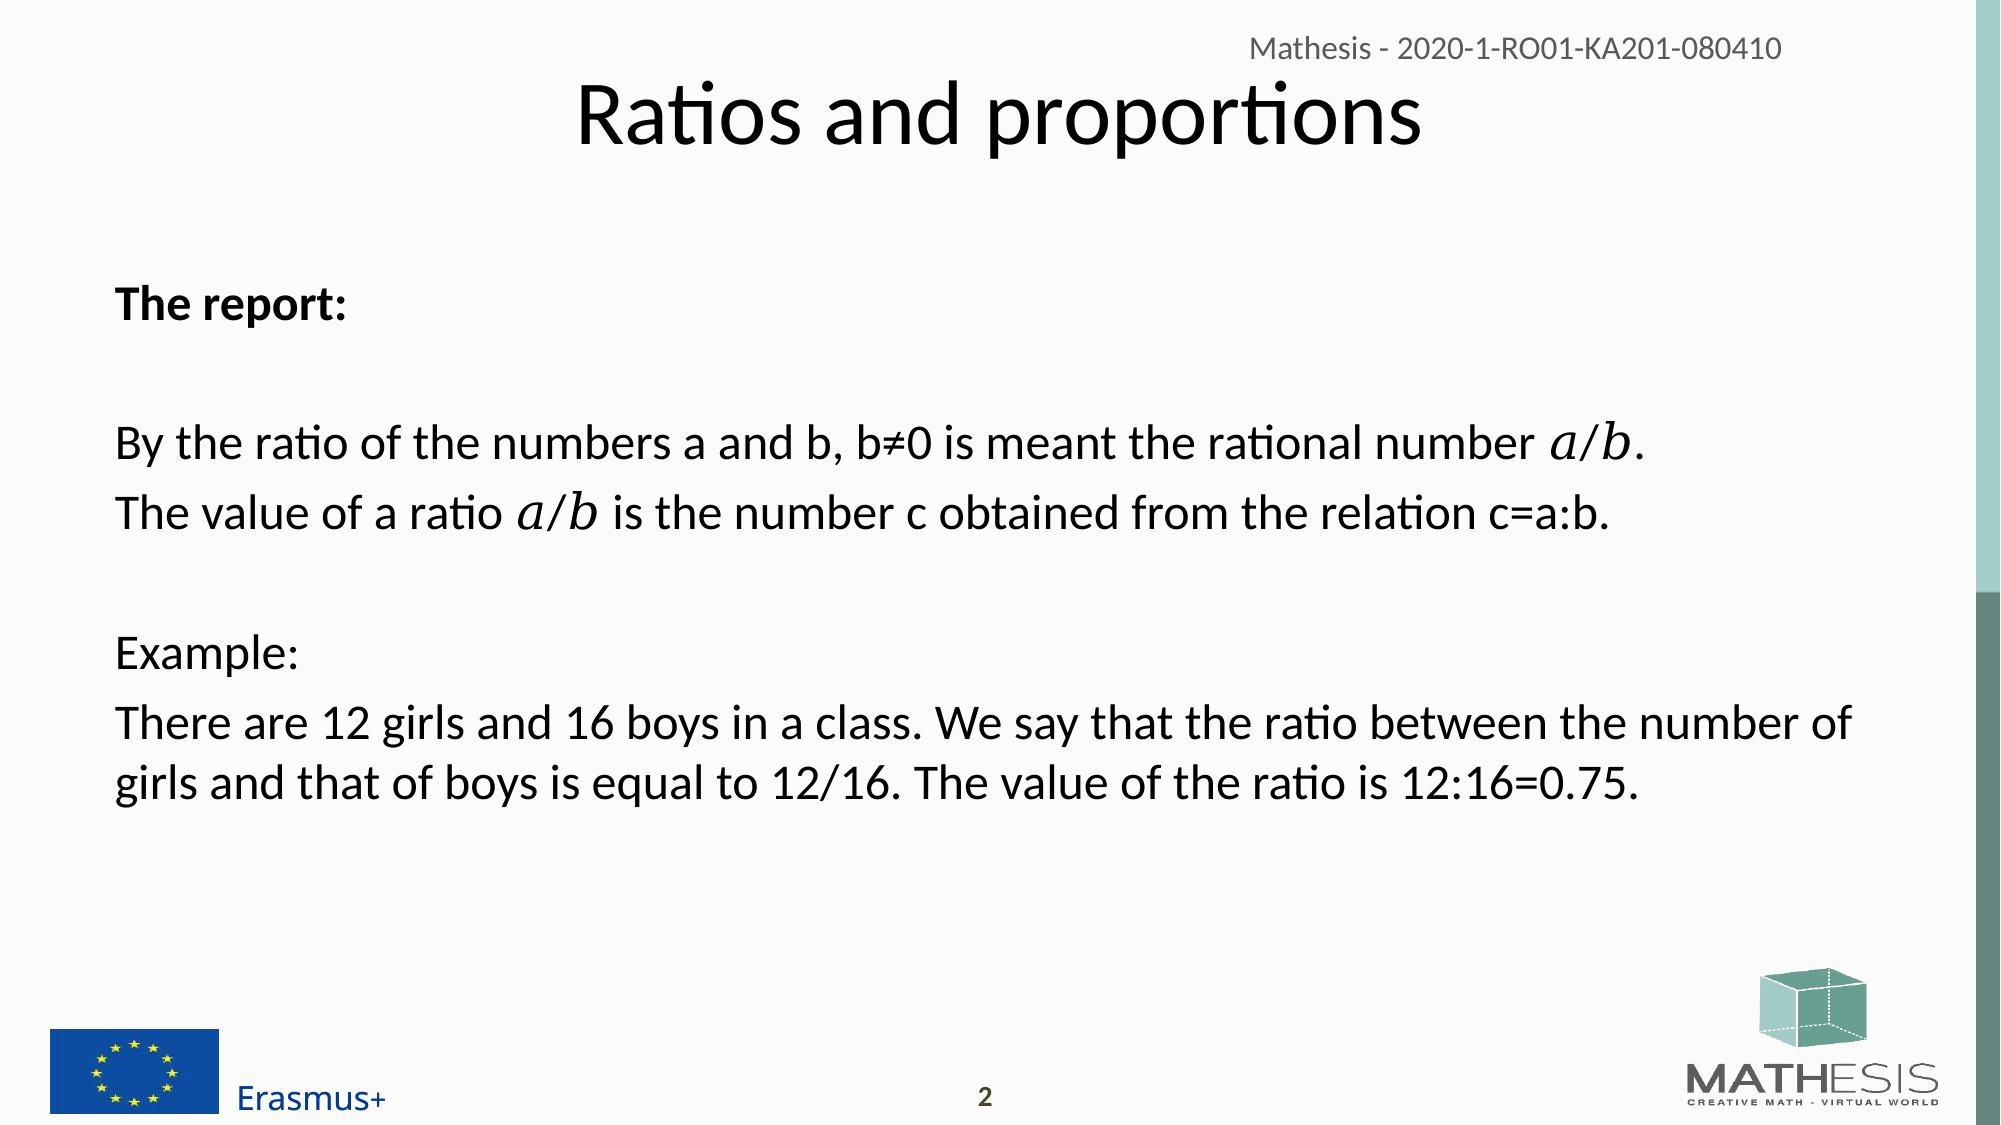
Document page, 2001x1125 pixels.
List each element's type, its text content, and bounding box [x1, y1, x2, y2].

picture [50, 1029, 219, 1114]
list The report: By the ratio of the numbers a and b, b≠0 is meant the rational number 𝑎/𝑏. The value of a ratio 𝑎/𝑏 is the number c obtained from the relation c=a:b. Example: There are 12 girls and 16 boys in a class. We say that the ratio between the number of girls and that of boys is equal to 12/16. The value of the ratio is 12:16=0.75. [99, 262, 1900, 1005]
title Ratios and proportions [99, 45, 1900, 233]
